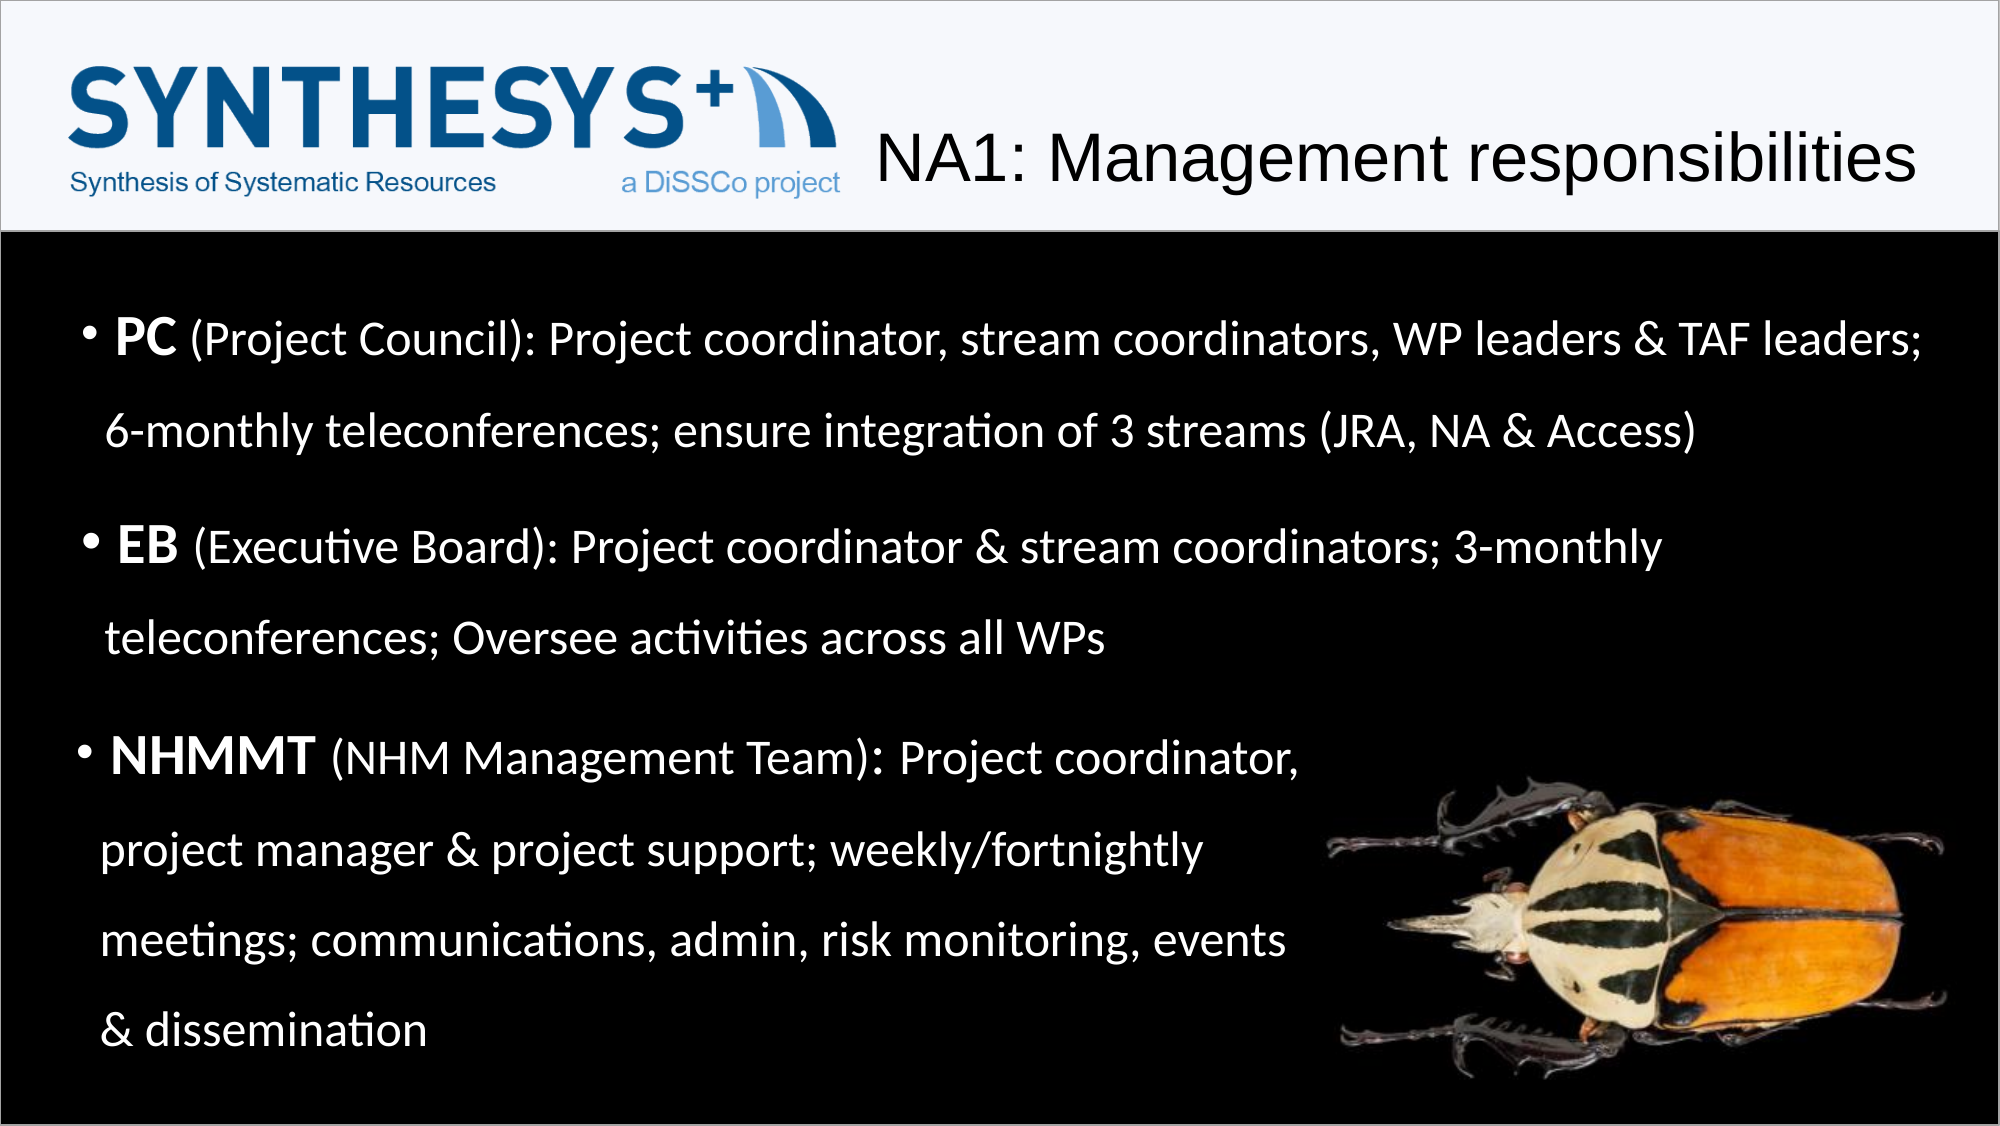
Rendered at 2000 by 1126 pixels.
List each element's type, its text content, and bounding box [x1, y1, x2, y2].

text_box [0, 0, 2000, 232]
text_box [0, 232, 2000, 1126]
picture [1307, 741, 1973, 1105]
text_box PC (Project Council): Project coordinator, stream coordinators, WP leaders & TAF leaders; 6-monthly teleconferences; ensure integration of 3 streams (JRA, NA & Access) EB (Executive Board): Project coordinator & stream coordinators; 3-monthly teleconferences; Oversee activities across all WPs [73, 258, 1957, 729]
picture [68, 66, 841, 203]
title NA1: Management responsibilities [851, 50, 1927, 258]
text_box NHMMT (NHM Management Team): Project coordinator, project manager & project support; weekly/fortnightly meetings; communications, admin, risk monitoring, events & dissemination [68, 677, 1309, 1061]
